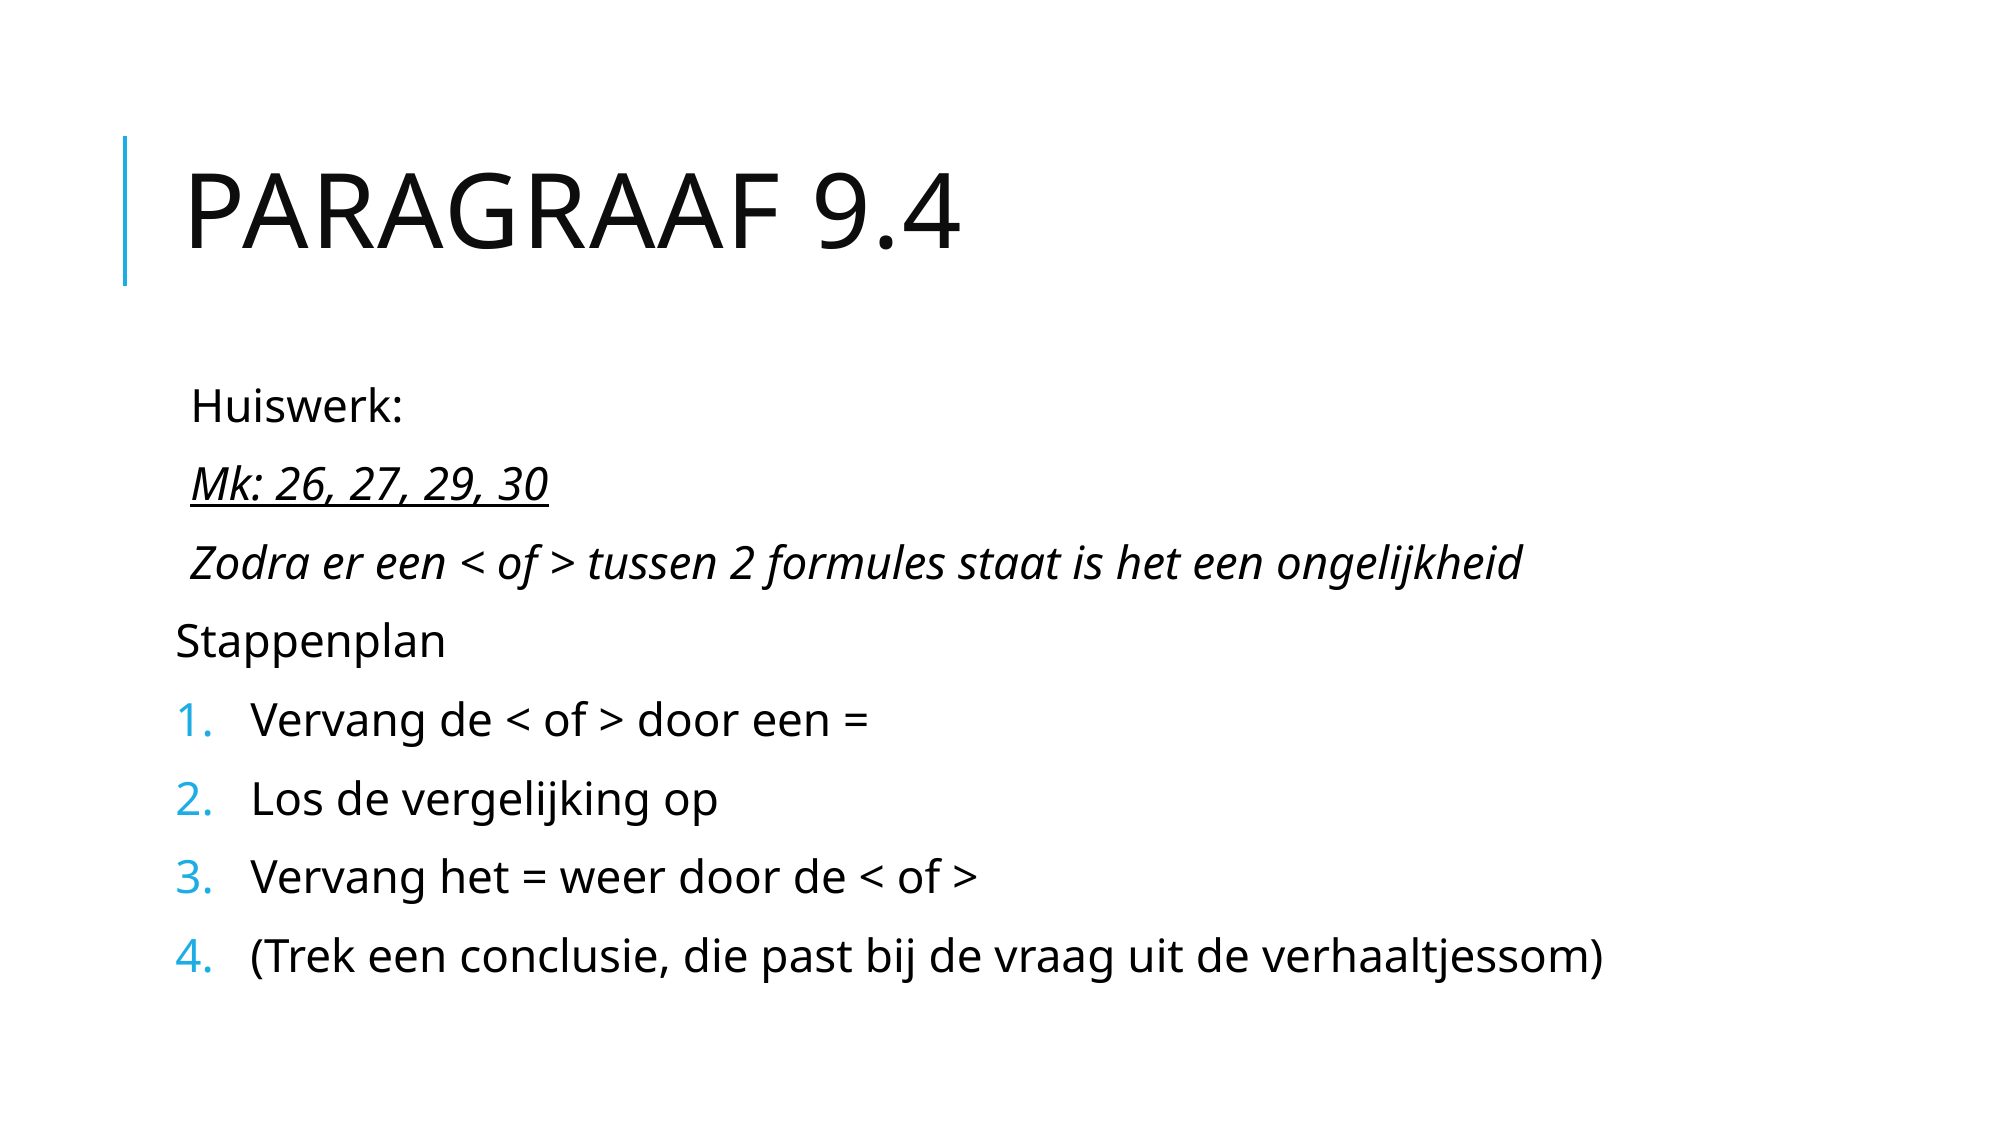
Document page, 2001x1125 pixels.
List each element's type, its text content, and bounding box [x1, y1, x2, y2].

title Paragraaf 9.4 [168, 96, 1763, 342]
list Huiswerk: Mk: 26, 27, 29, 30 Zodra er een < of > tussen 2 formules staat is het een ongelijkheid Stappenplan Vervang de < of > door een = Los de vergelijking op Vervang het = weer door de < of > (Trek een conclusie, die past bij de vraag uit de verhaaltjessom) [168, 375, 1763, 1035]
